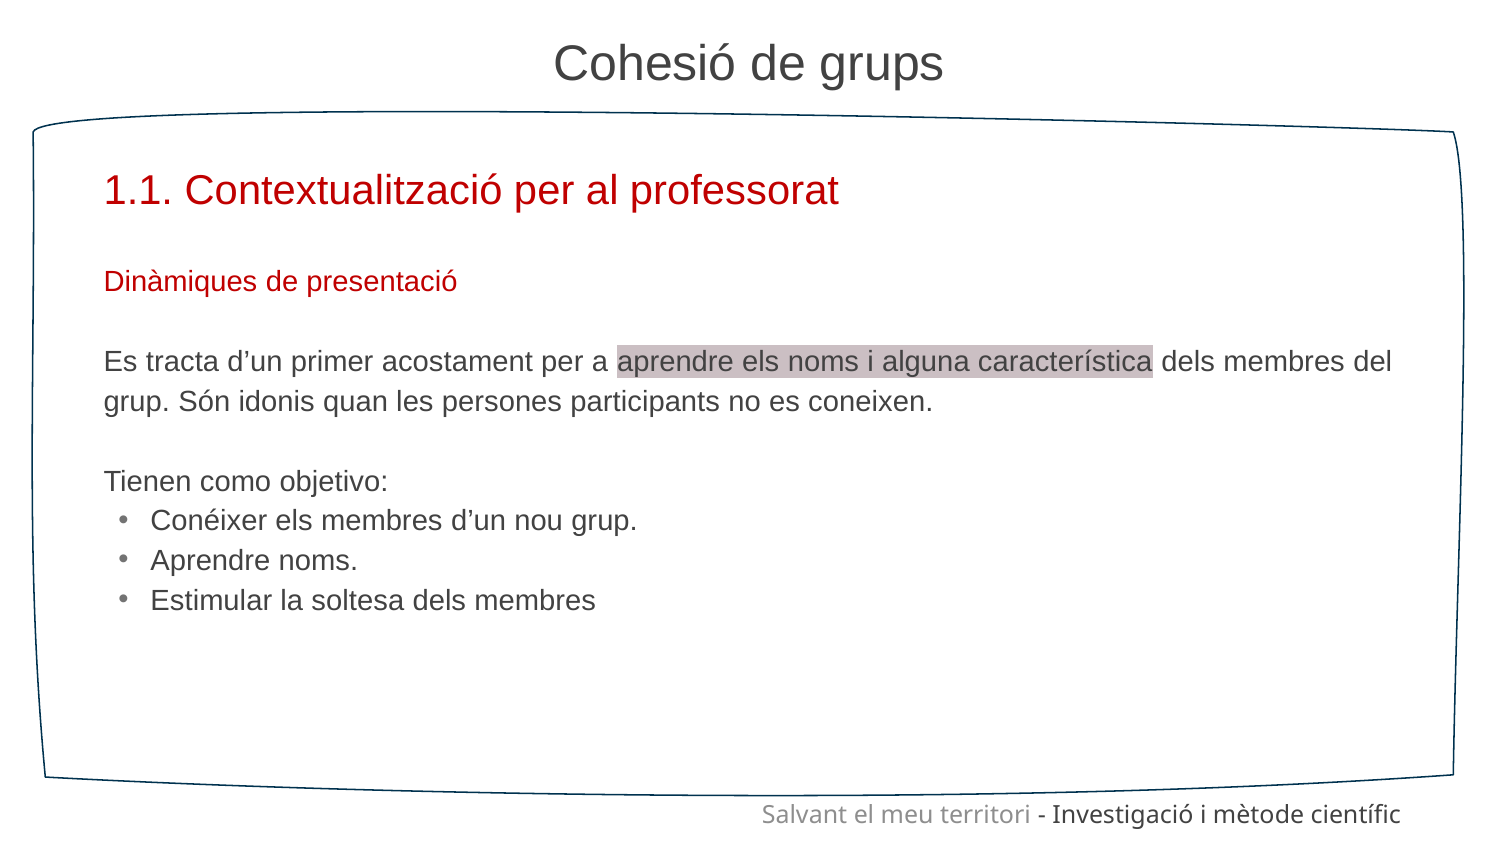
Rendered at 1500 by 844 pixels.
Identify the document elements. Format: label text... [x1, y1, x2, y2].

text_box Salvant el meu territori - Investigació i mètode científic [88, 790, 1417, 844]
title Cohesió de grups [0, 20, 1499, 106]
list Dinàmiques de presentació Es tracta d’un primer acostament per a aprendre els noms i alguna característica dels membres del grup. Són idonis quan les persones participants no es coneixen. Tienen como objetivo: Conéixer els membres d’un nou grup. Aprendre noms. Estimular la soltesa dels membres [88, 242, 1417, 747]
text_box 1.1. Contextualització per al professorat [88, 147, 1417, 234]
text_box [32, 111, 1464, 790]
